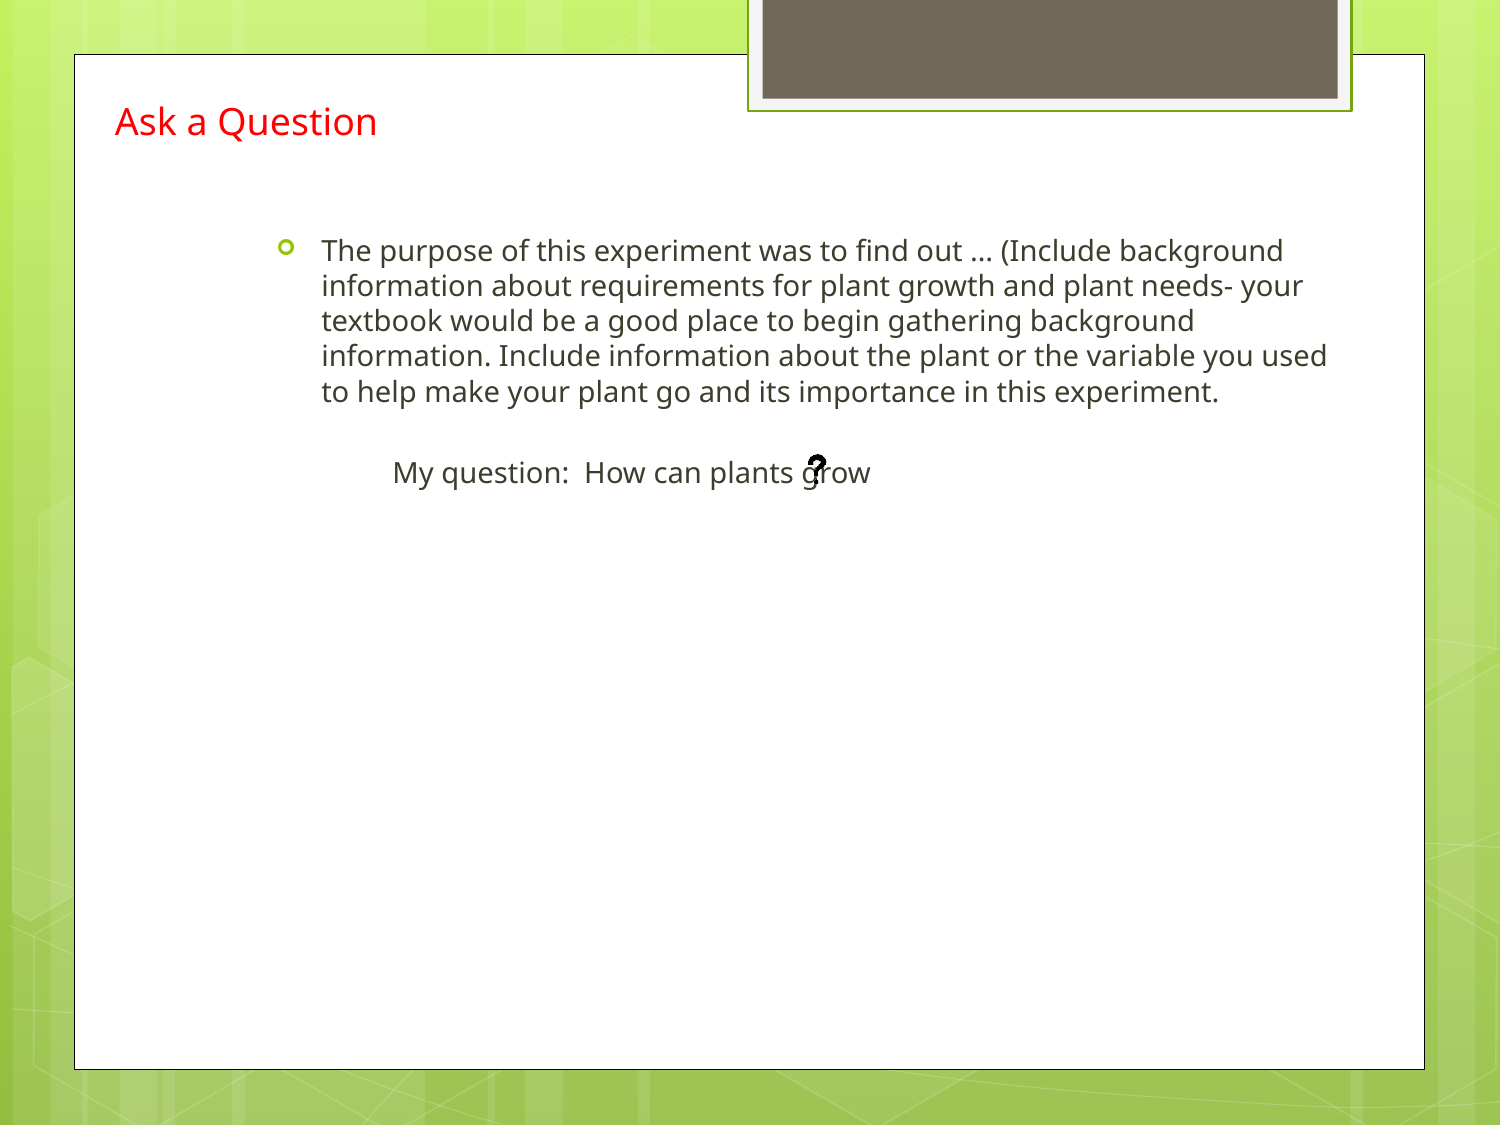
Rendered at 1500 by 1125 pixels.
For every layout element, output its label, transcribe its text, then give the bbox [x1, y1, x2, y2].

title Ask a Question [99, 62, 700, 150]
picture [799, 449, 832, 488]
list The purpose of this experiment was to find out … (Include background information about requirements for plant growth and plant needs- your textbook would be a good place to begin gathering background information. Include information about the plant or the variable you used to help make your plant go and its importance in this experiment. My question: How can plants grow [249, 224, 1362, 1050]
